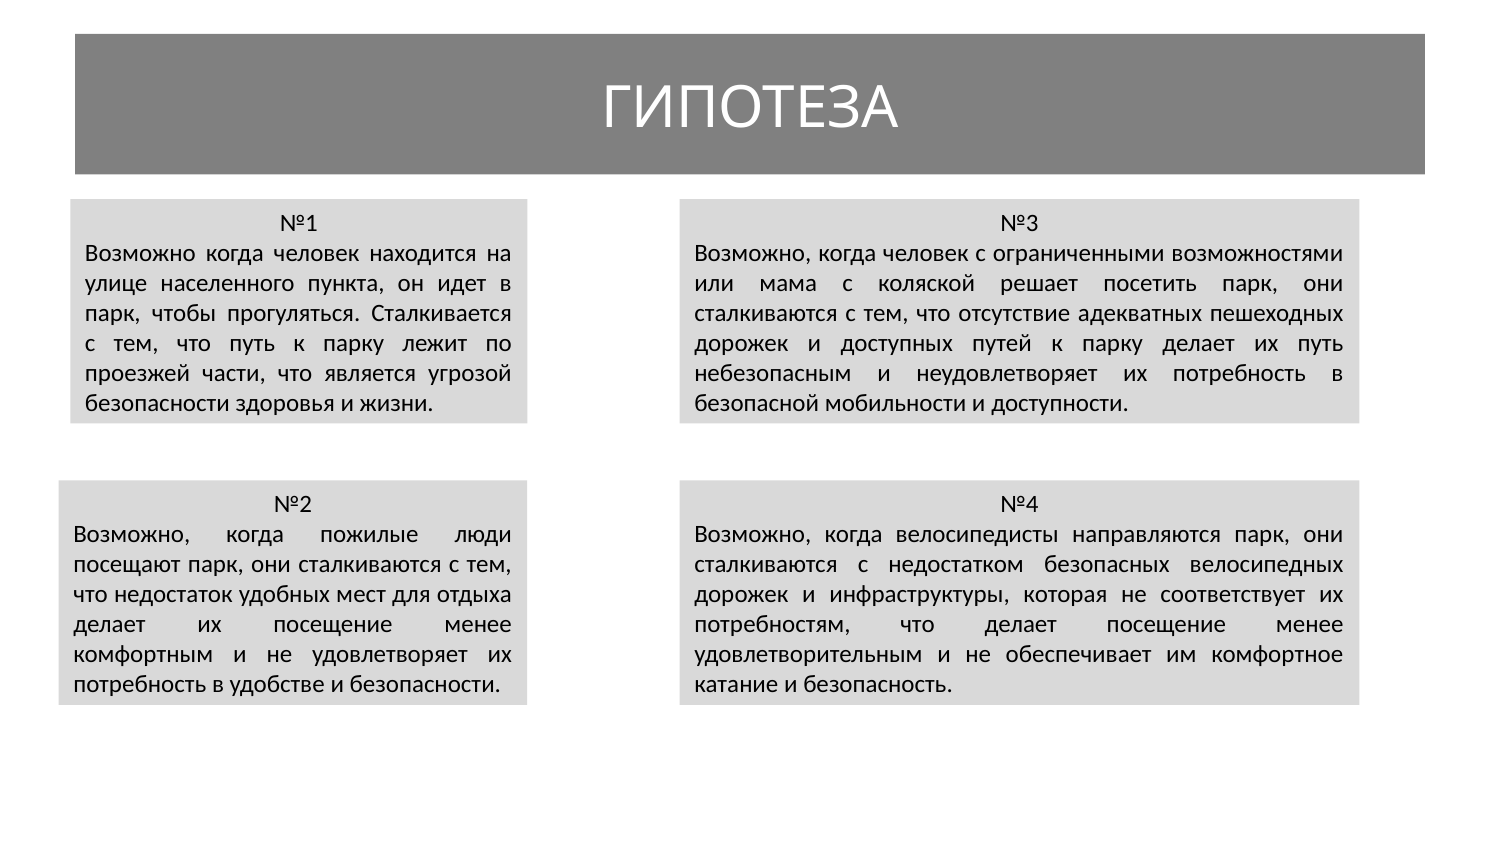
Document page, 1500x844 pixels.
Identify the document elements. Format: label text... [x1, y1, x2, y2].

text_box №4 Возможно, когда велосипедисты направляются парк, они сталкиваются с недостатком безопасных велосипедных дорожек и инфраструктуры, которая не соответствует их потребностям, что делает посещение менее удовлетворительным и не обеспечивает им комфортное катание и безопасность. [679, 480, 1360, 705]
text_box №2 Возможно, когда пожилые люди посещают парк, они сталкиваются с тем, что недостаток удобных мест для отдыха делает их посещение менее комфортным и не удовлетворяет их потребность в удобстве и безопасности. [58, 480, 528, 705]
text_box №1 Возможно когда человек находится на улице населенного пункта, он идет в парк, чтобы прогуляться. Сталкивается с тем, что путь к парку лежит по проезжей части, что является угрозой безопасности здоровья и жизни. [70, 199, 528, 424]
title ГИПОТЕЗА [75, 33, 1425, 175]
text_box №3 Возможно, когда человек с ограниченными возможностями или мама с коляской решает посетить парк, они сталкиваются с тем, что отсутствие адекватных пешеходных дорожек и доступных путей к парку делает их путь небезопасным и неудовлетворяет их потребность в безопасной мобильности и доступности. [679, 199, 1360, 424]
